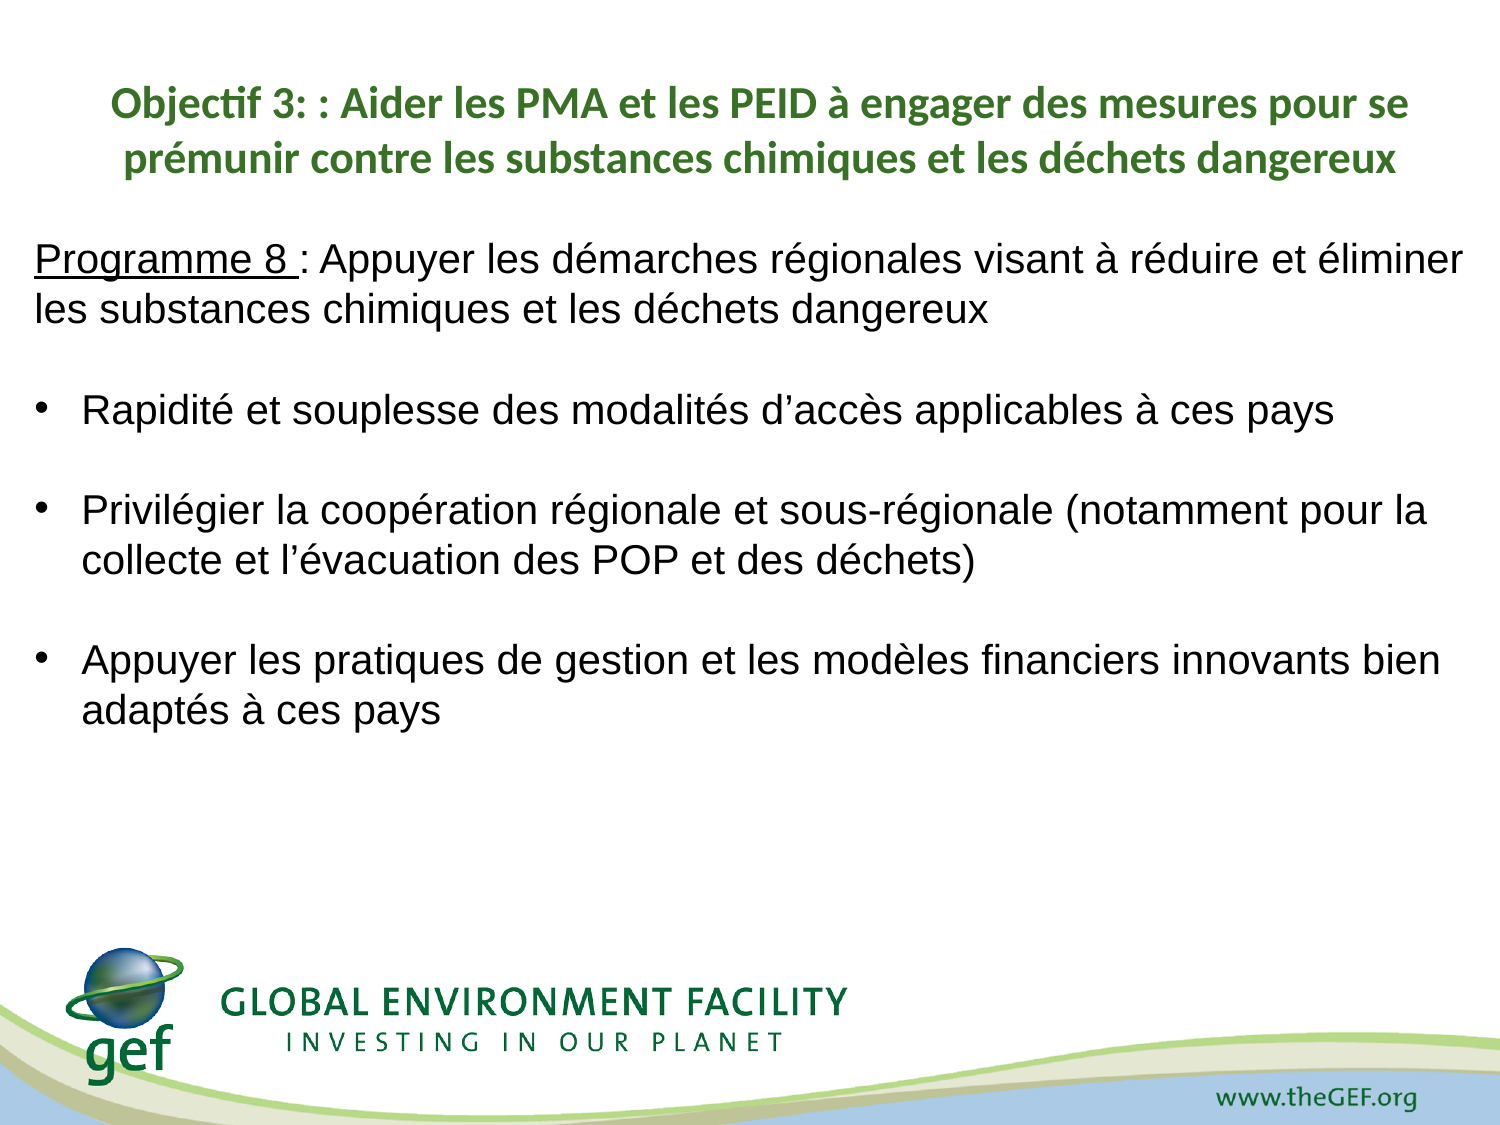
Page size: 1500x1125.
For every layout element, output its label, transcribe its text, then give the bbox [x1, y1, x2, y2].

title Objectif 3: : Aider les PMA et les PEID à engager des mesures pour se prémunir contre les substances chimiques et les déchets dangereux [41, 12, 1480, 163]
text_box Programme 8 : Appuyer les démarches régionales visant à réduire et éliminer les substances chimiques et les déchets dangereux Rapidité et souplesse des modalités d’accès applicables à ces pays Privilégier la coopération régionale et sous-régionale (notamment pour la collecte et l’évacuation des POP et des déchets) Appuyer les pratiques de gestion et les modèles financiers innovants bien adaptés à ces pays [19, 224, 1482, 740]
picture [0, 920, 1500, 1125]
